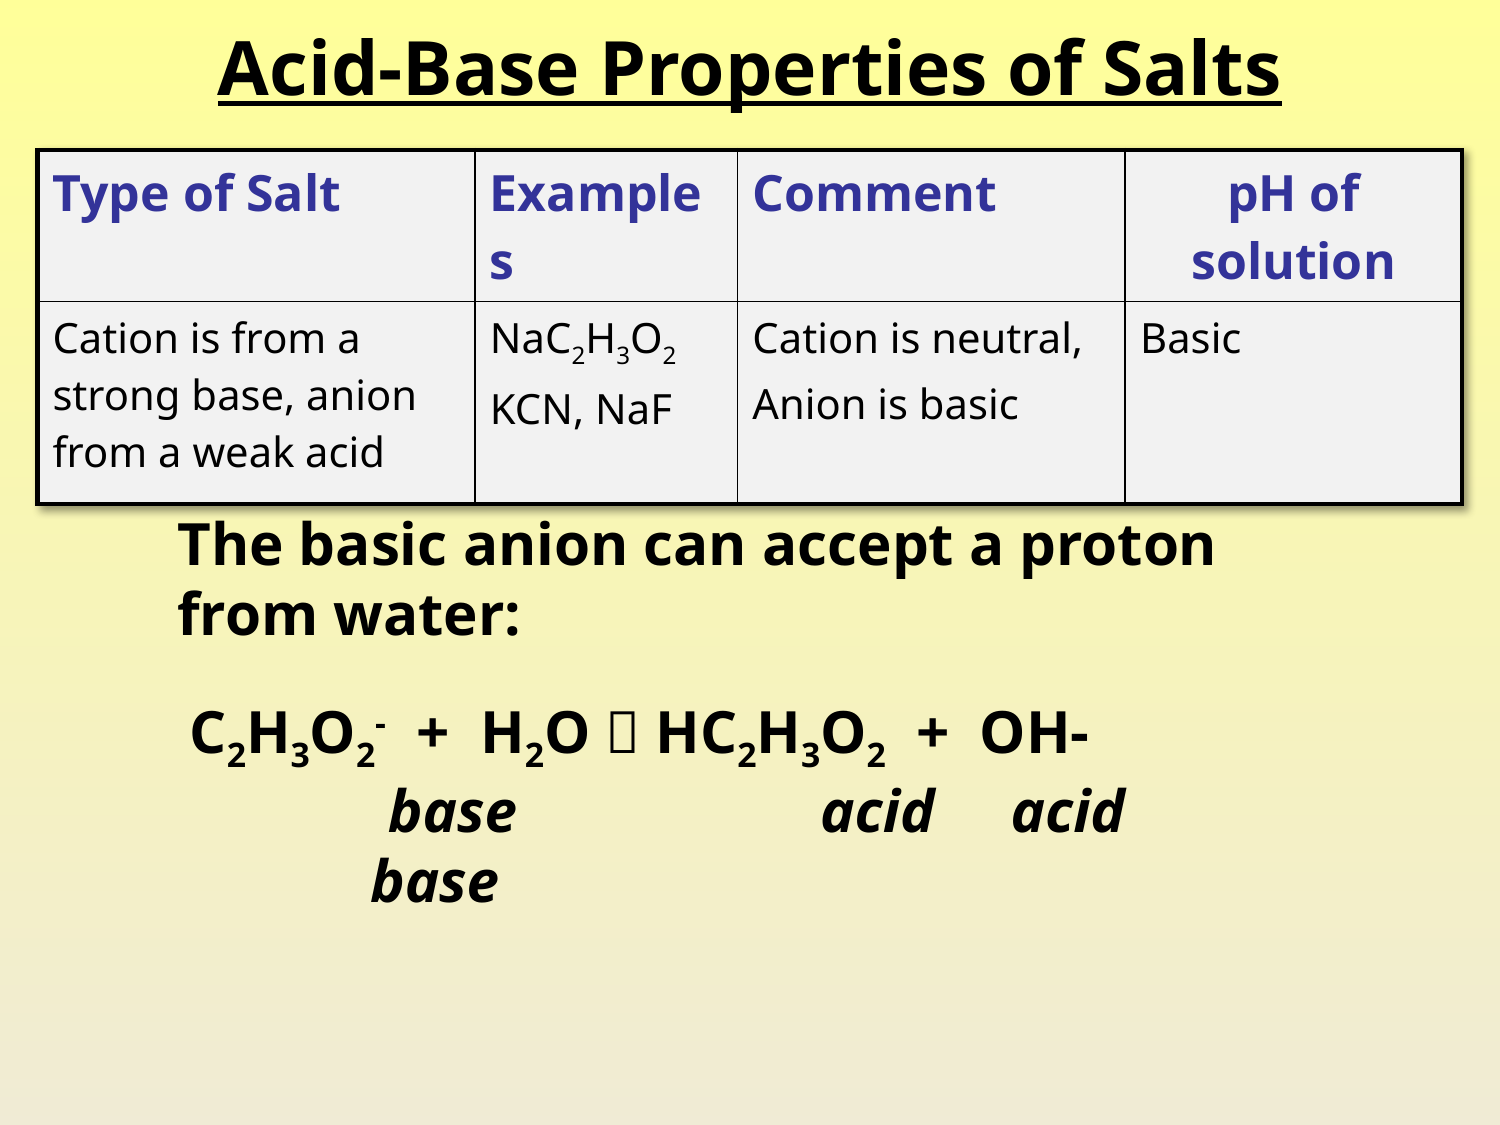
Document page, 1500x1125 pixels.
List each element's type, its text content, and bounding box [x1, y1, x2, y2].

table_header Type of Salt [40, 152, 474, 301]
table_header Comment [738, 152, 1124, 301]
table_header pH of solution [1126, 152, 1460, 301]
table_cell NaC2H3O2 KCN, NaF [476, 302, 737, 499]
table_header Examples [476, 152, 737, 301]
table_cell Cation is from a strong base, anion from a weak acid [40, 302, 474, 502]
table_cell Basic [1126, 302, 1460, 502]
title Acid-Base Properties of Salts [74, 0, 1426, 131]
table_cell Cation is neutral, Anion is basic [738, 302, 1124, 499]
text_box C2H3O2- + H2O  HC2H3O2 + OH- base acid acid base [174, 687, 1350, 922]
text_box The basic anion can accept a proton from water: [162, 499, 1303, 655]
